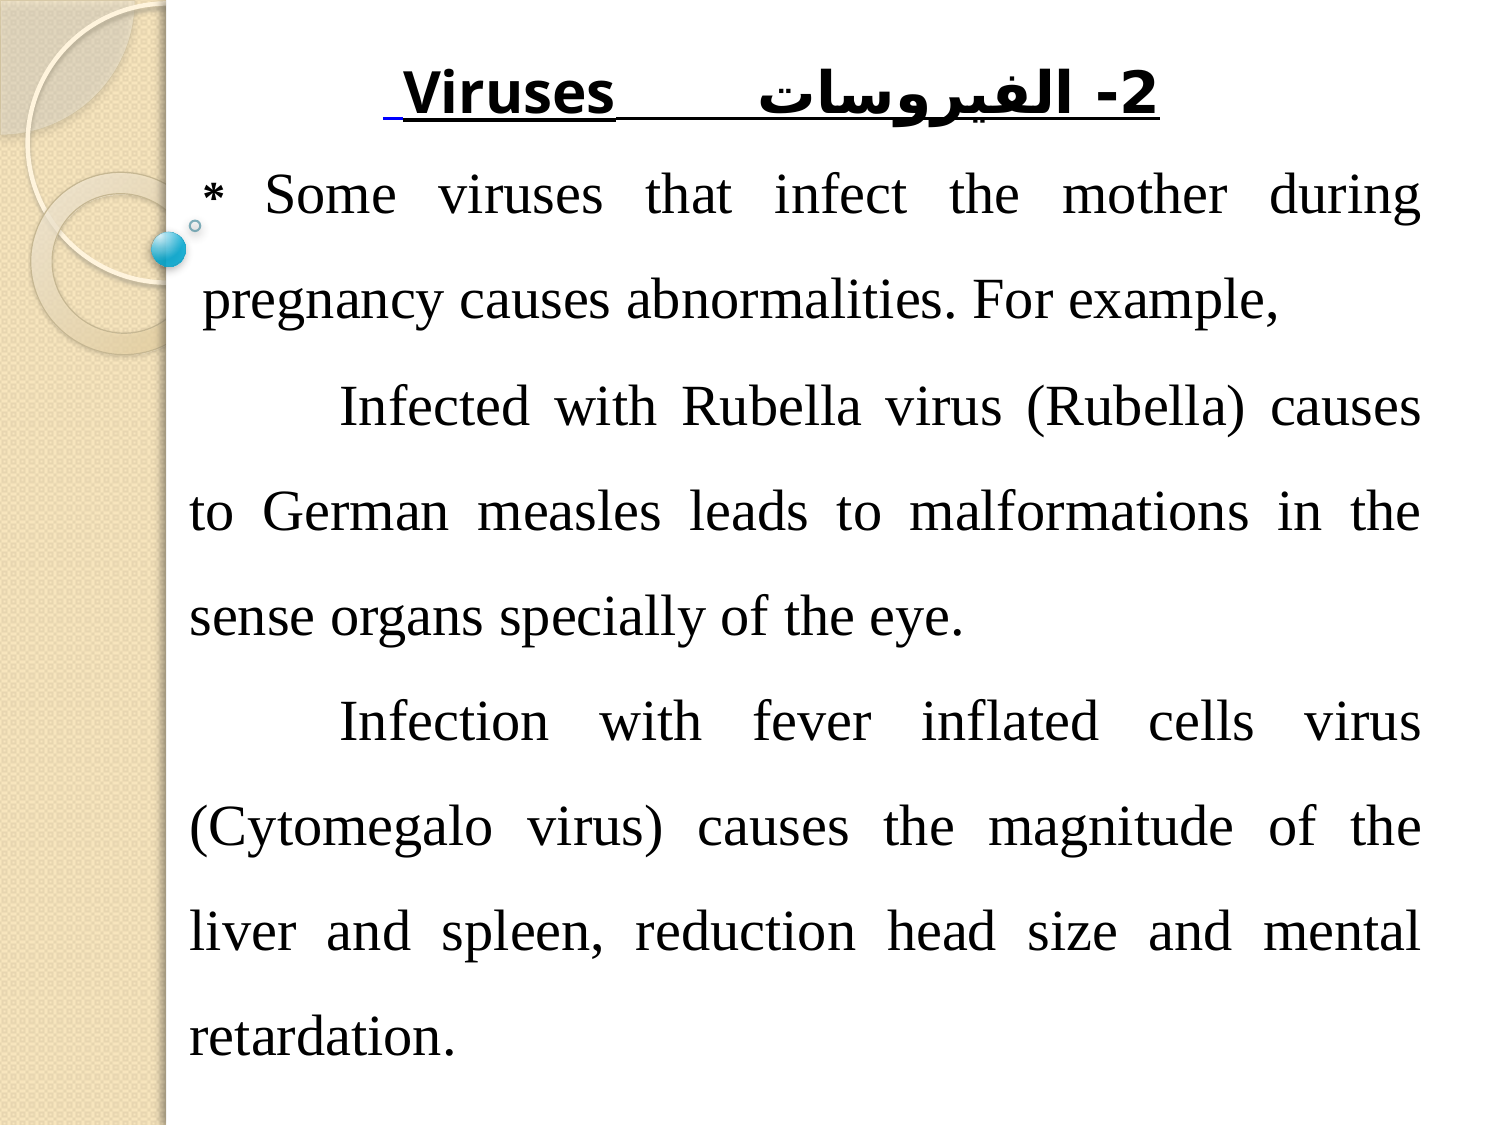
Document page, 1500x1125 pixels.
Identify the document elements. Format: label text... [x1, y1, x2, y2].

text_box 2- الفيروسات Viruses [137, 12, 1175, 133]
text_box Infected with Rubella virus (Rubella) causes to German measles leads to malformations in the sense organs specially of the eye. Infection with fever inflated cells virus (Cytomegalo virus) causes the magnitude of the liver and spleen, reduction head size and mental retardation. [174, 324, 1438, 1075]
text_box * Some viruses that infect the mother during pregnancy causes abnormalities. For example, [187, 112, 1438, 324]
